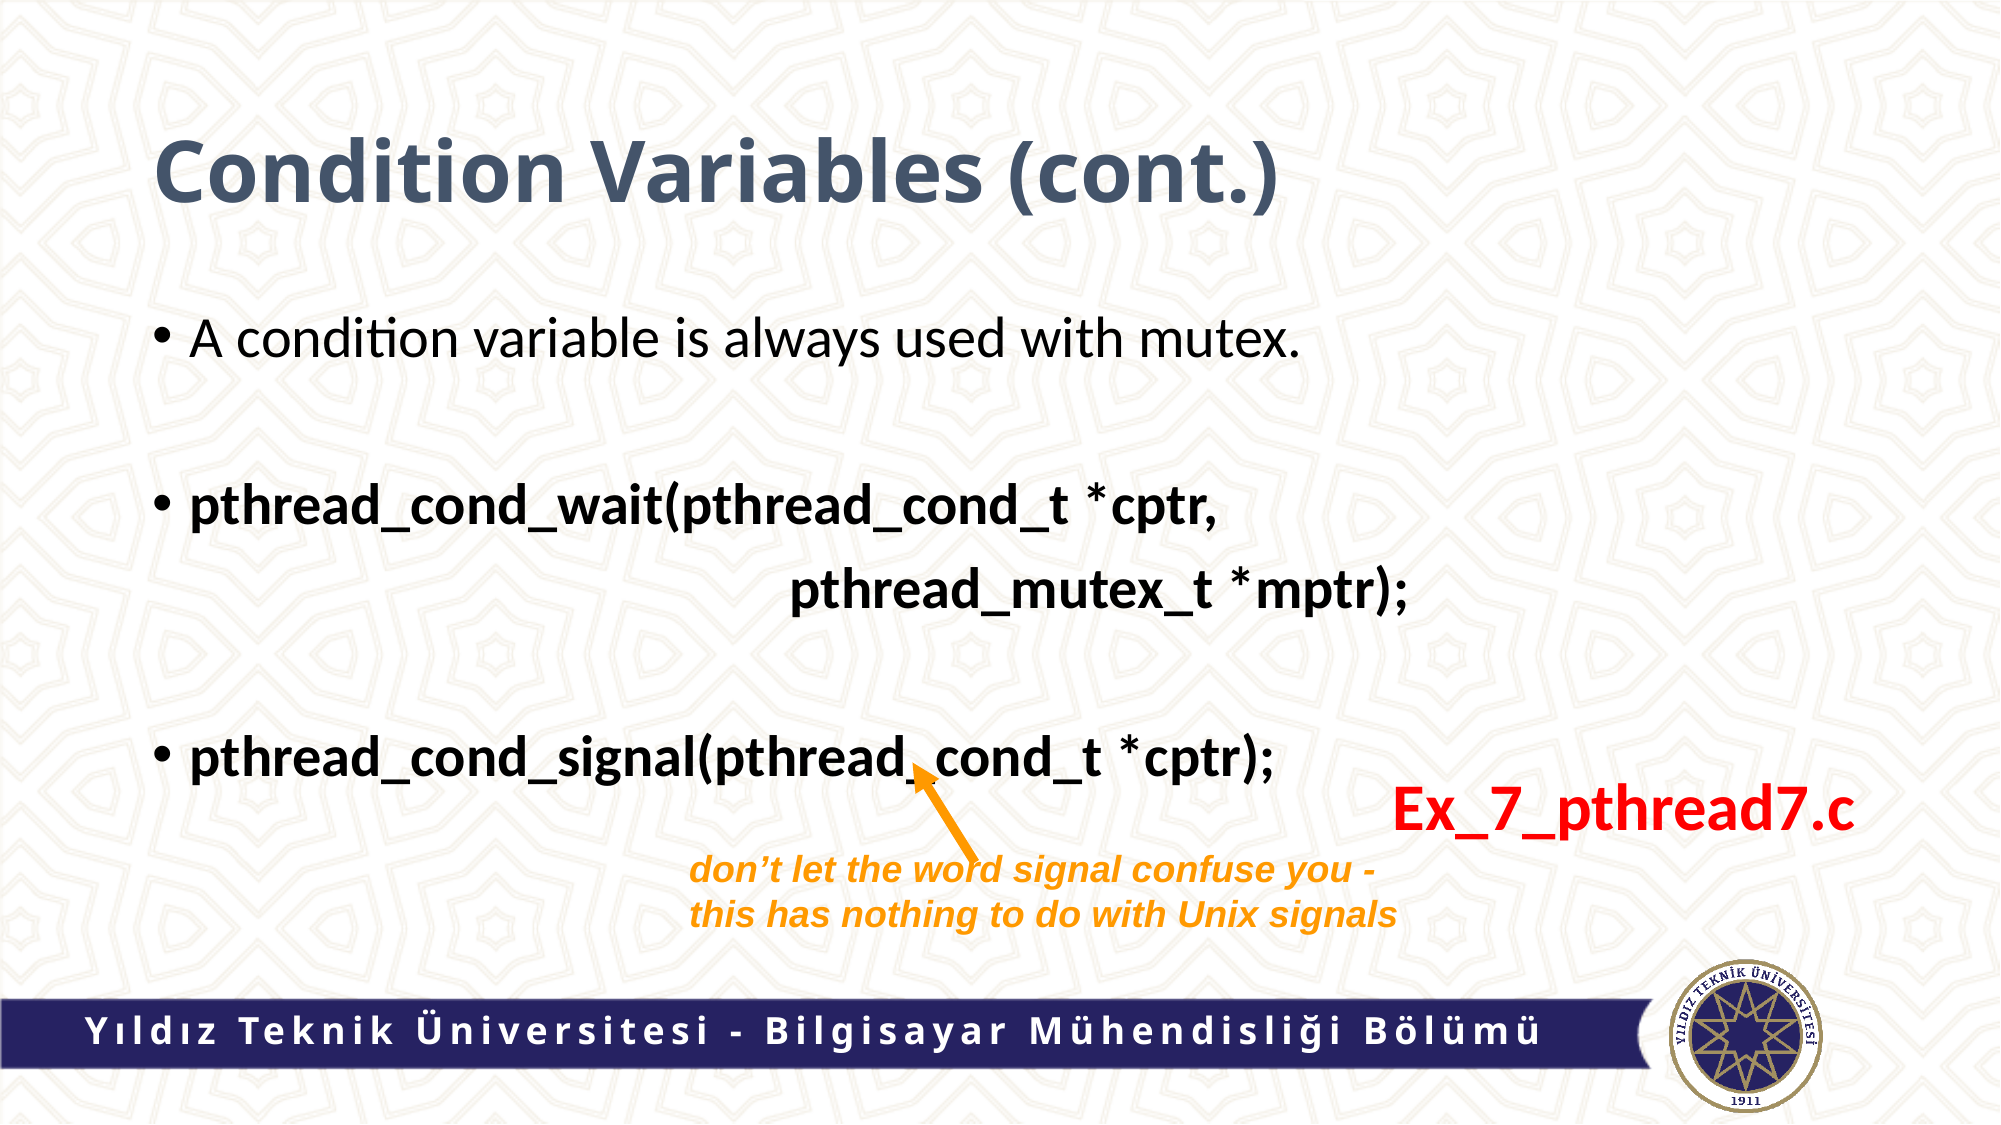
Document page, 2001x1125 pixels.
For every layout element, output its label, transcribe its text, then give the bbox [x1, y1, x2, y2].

text_box don’t let the word signal confuse you - this has nothing to do with Unix signals [674, 837, 1414, 943]
footer Yıldız Teknik Üniversitesi - Bilgisayar Mühendisliği Bölümü [0, 997, 1628, 1069]
text_box [912, 762, 976, 863]
title Condition Variables (cont.) [137, 59, 1863, 278]
picture [0, 0, 2000, 1125]
text_box Ex_7_pthread7.c [1377, 756, 1907, 863]
list A condition variable is always used with mutex. pthread_cond_wait(pthread_cond_t *cptr, pthread_mutex_t *mptr); pthread_cond_signal(pthread_cond_t *cptr); [137, 299, 1863, 982]
